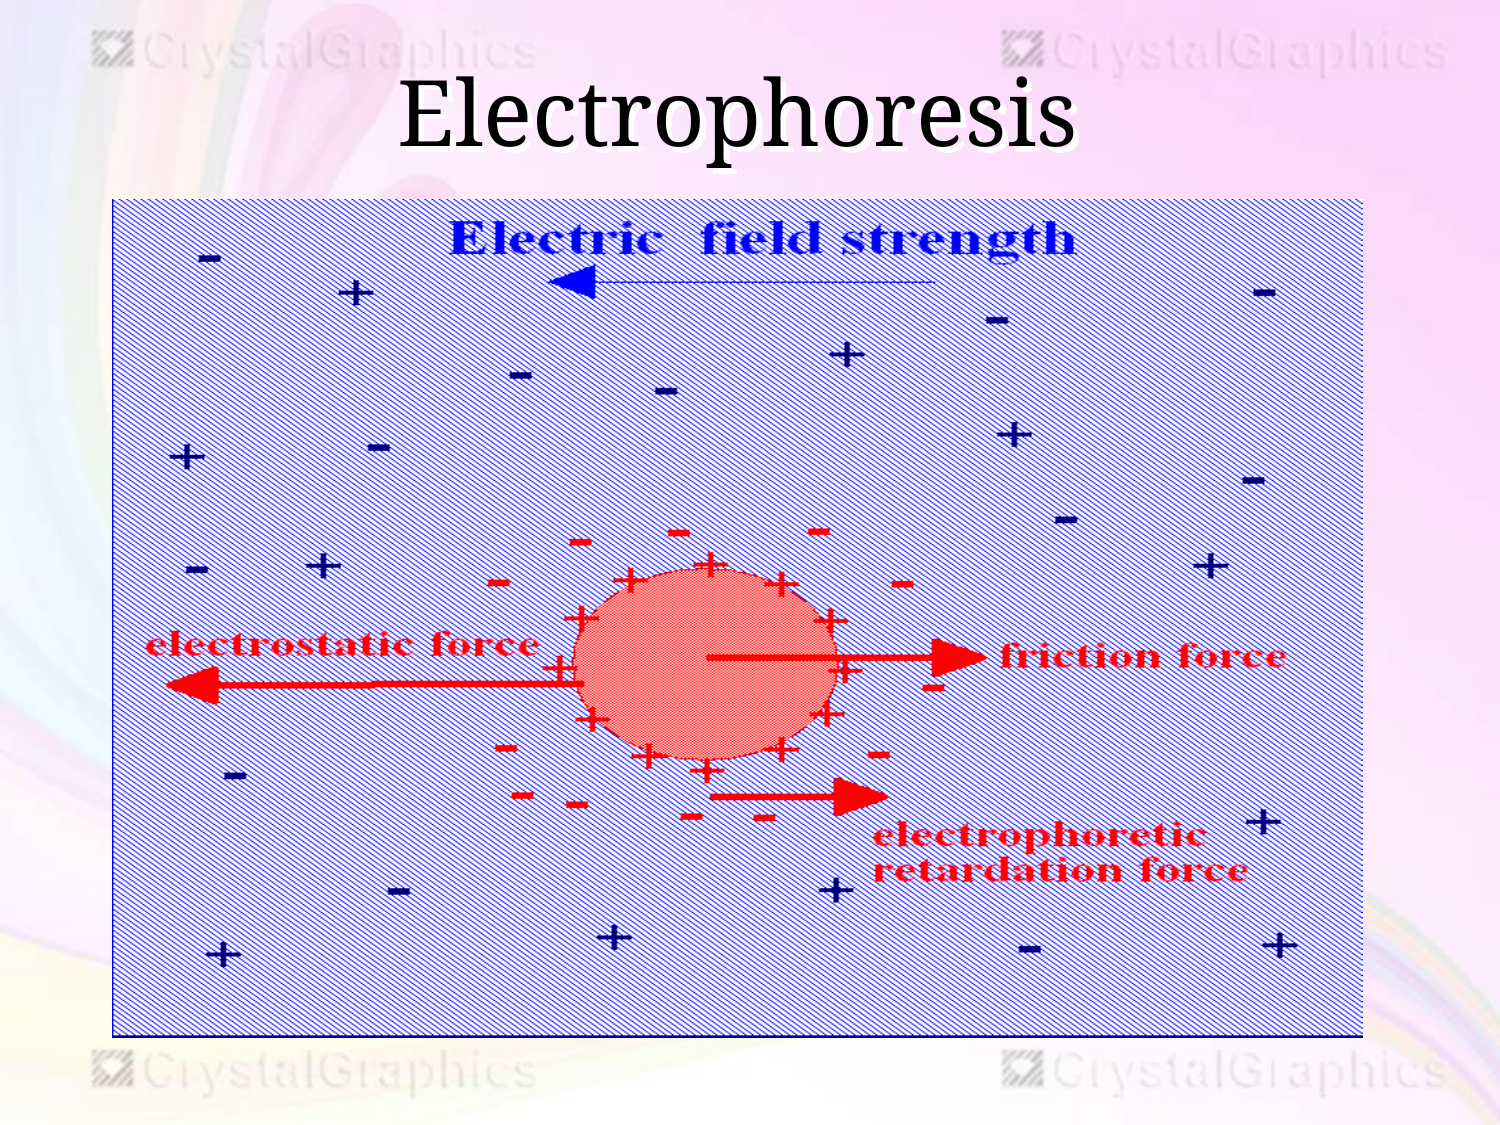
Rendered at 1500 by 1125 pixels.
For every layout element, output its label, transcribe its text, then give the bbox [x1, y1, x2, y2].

title Electrophoresis [74, 44, 1426, 176]
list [112, 199, 1363, 1038]
picture [0, 0, 1500, 1125]
